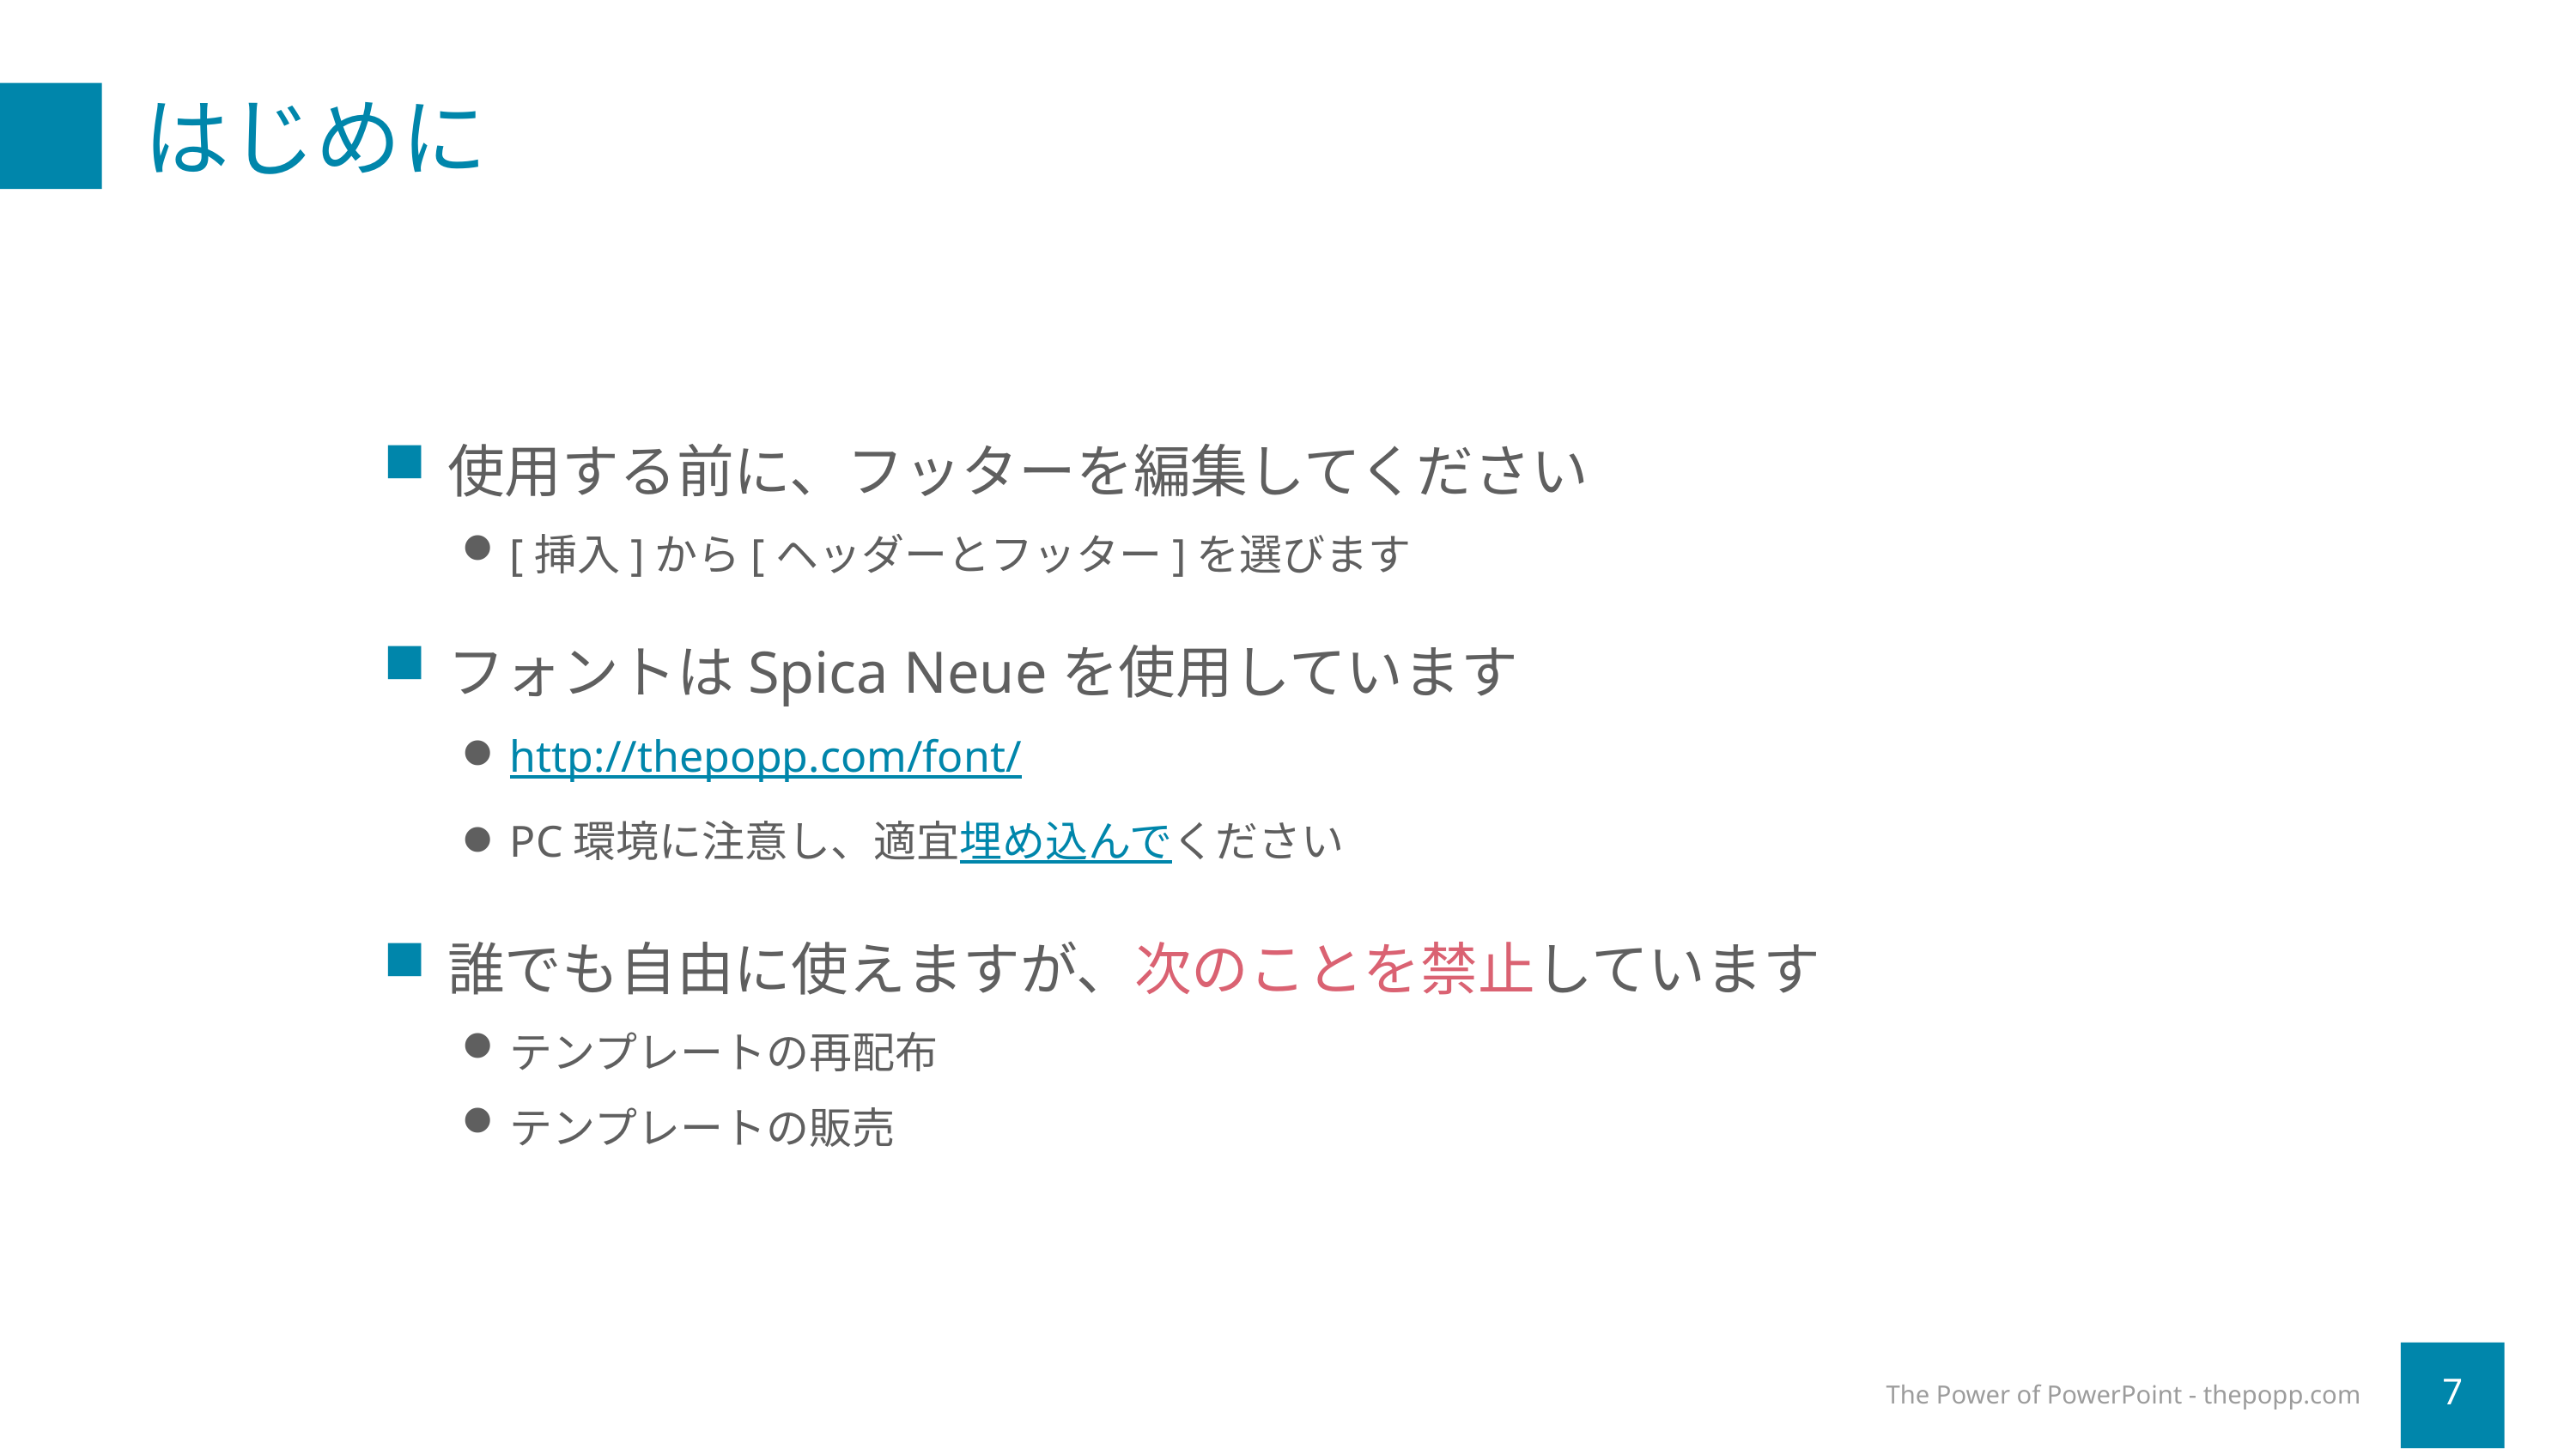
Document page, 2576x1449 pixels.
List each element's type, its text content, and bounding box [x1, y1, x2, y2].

title はじめに [131, 66, 2482, 219]
slide_number 7 [2400, 1355, 2505, 1433]
list 使用する前に、フッターを編集してください [挿入]から[ヘッダーとフッター]を選びます フォントはSpica Neueを使用しています http://thepopp.com/font/ PC環境に注意し、適宜埋め込んでください 誰でも自由に使えますが、次のことを禁止しています テンプレートの再配布 テンプレートの販売 [370, 218, 2206, 1355]
footer The Power of PowerPoint - thepopp.com [1504, 1355, 2374, 1433]
